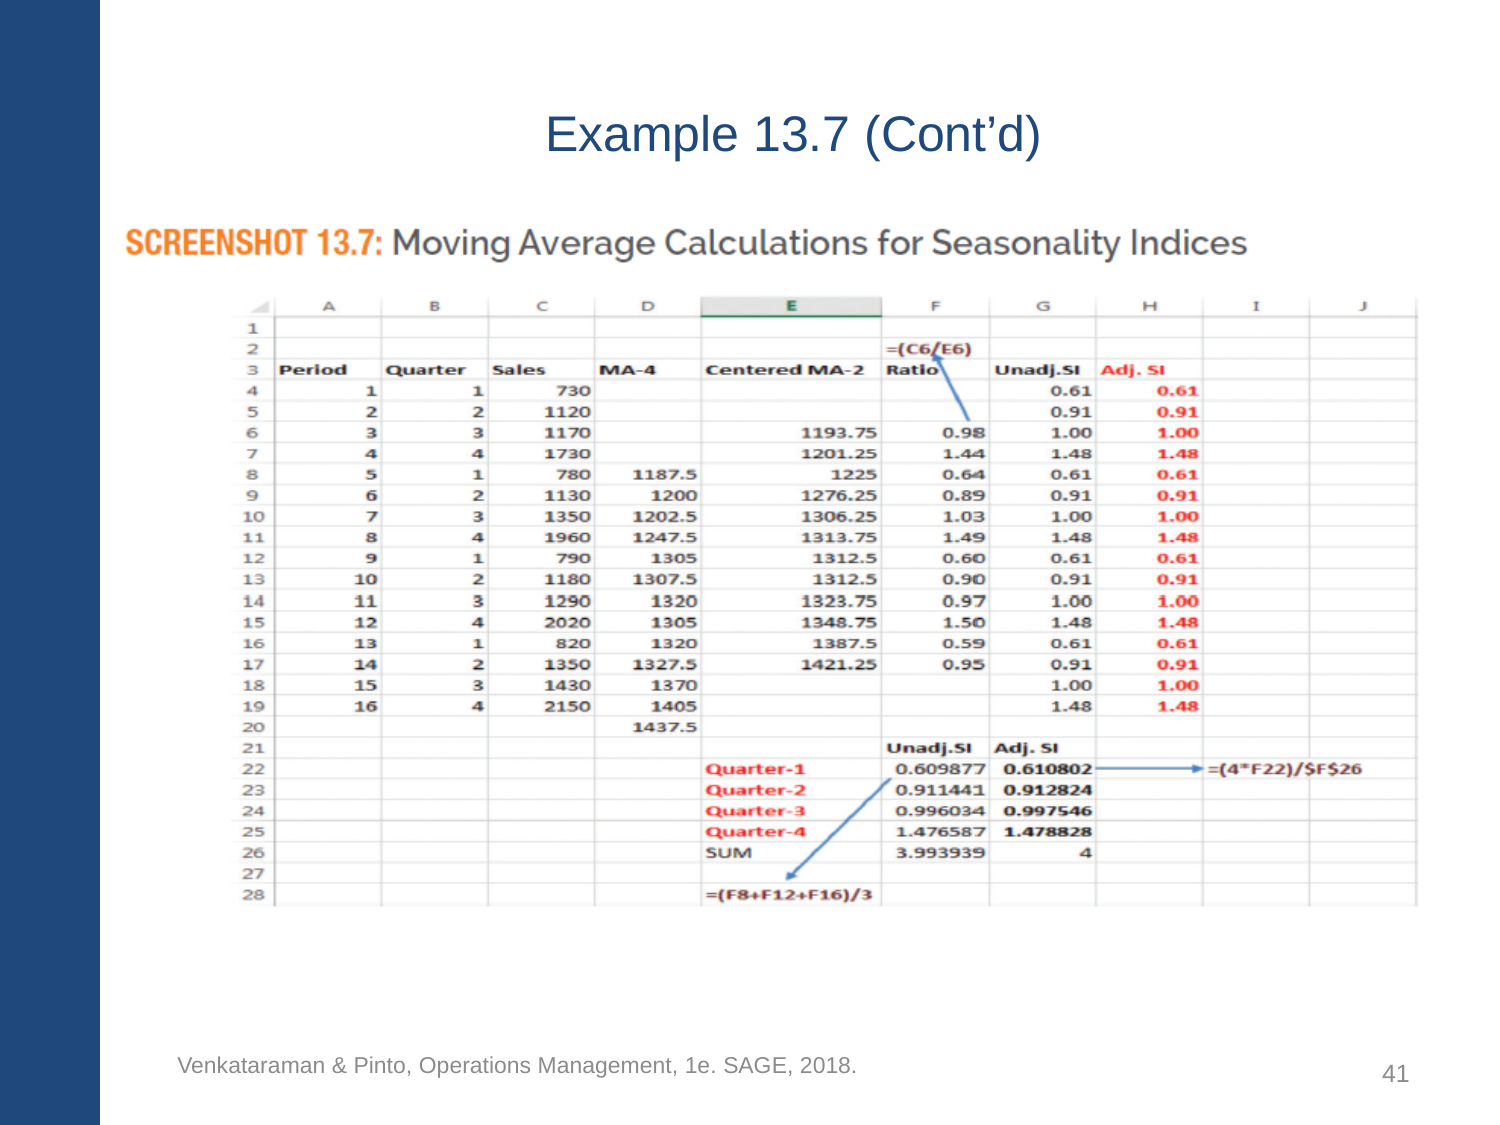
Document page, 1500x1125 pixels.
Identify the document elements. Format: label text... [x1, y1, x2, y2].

footer Venkataraman & Pinto, Operations Management, 1e. SAGE, 2018. [162, 1042, 1313, 1103]
title Example 13.7 (Cont’d) [162, 37, 1425, 210]
slide_number 41 [1350, 1042, 1425, 1103]
picture [119, 211, 1482, 935]
